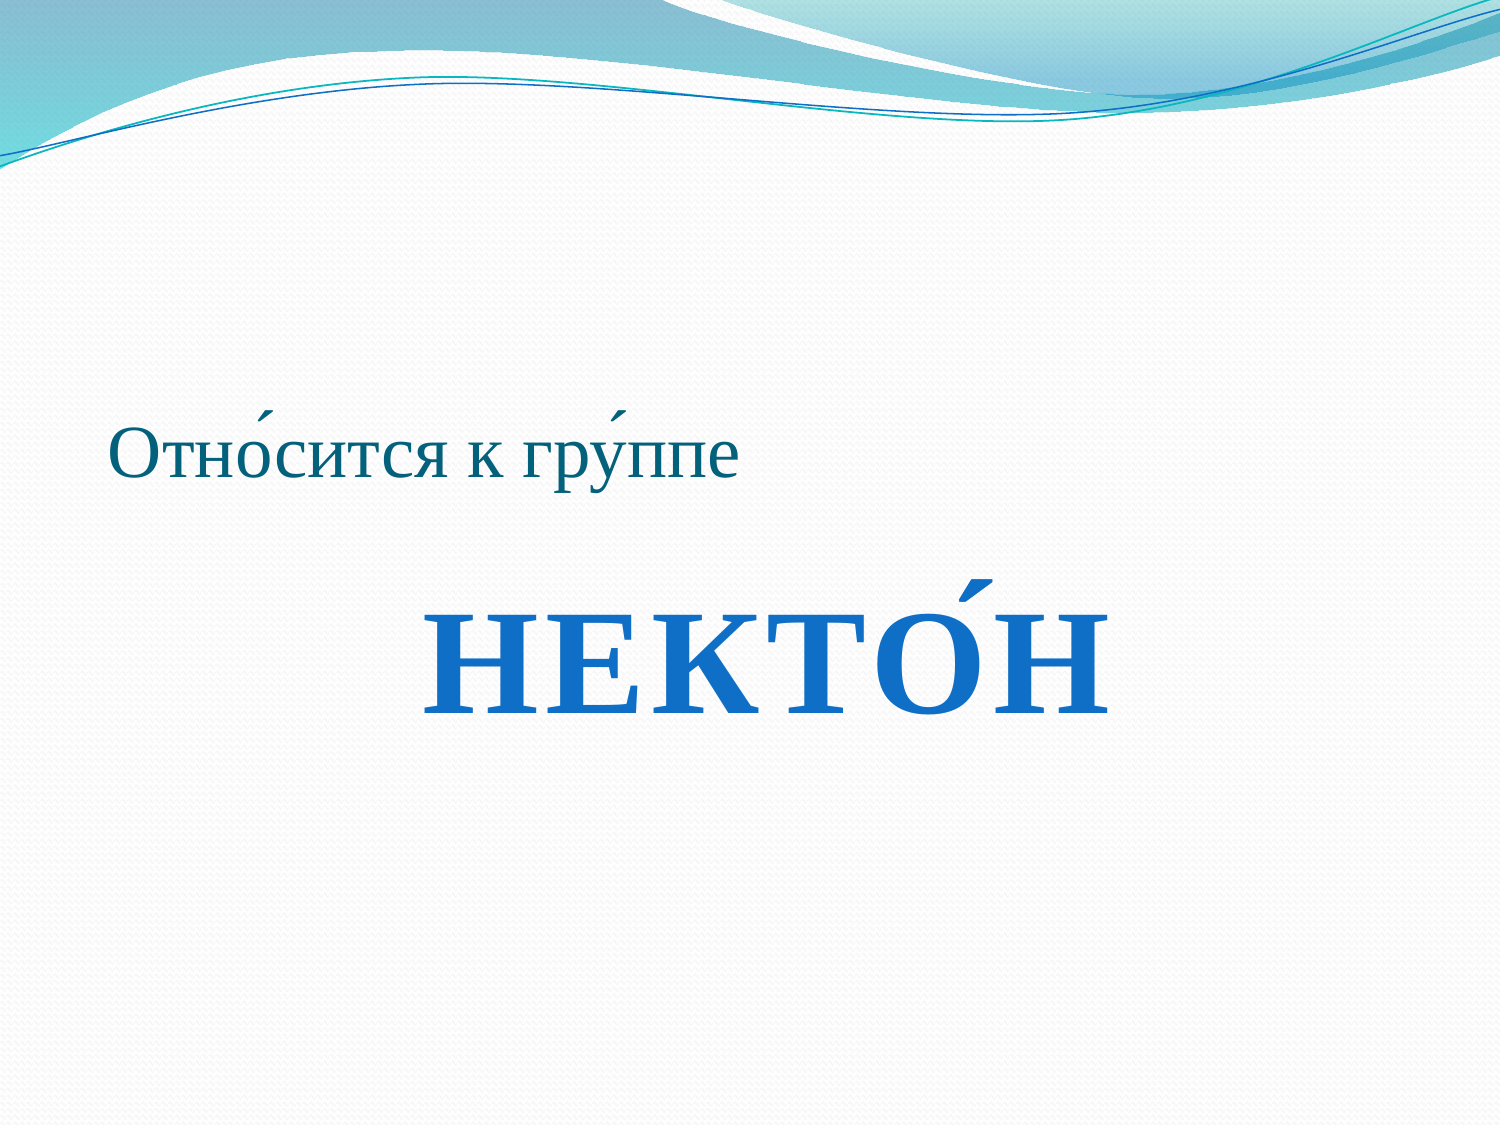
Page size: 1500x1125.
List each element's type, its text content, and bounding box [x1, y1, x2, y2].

list НЕКТО́́Н [70, 555, 1421, 1125]
title Отно́сится к гру́ппе [70, 304, 1421, 493]
